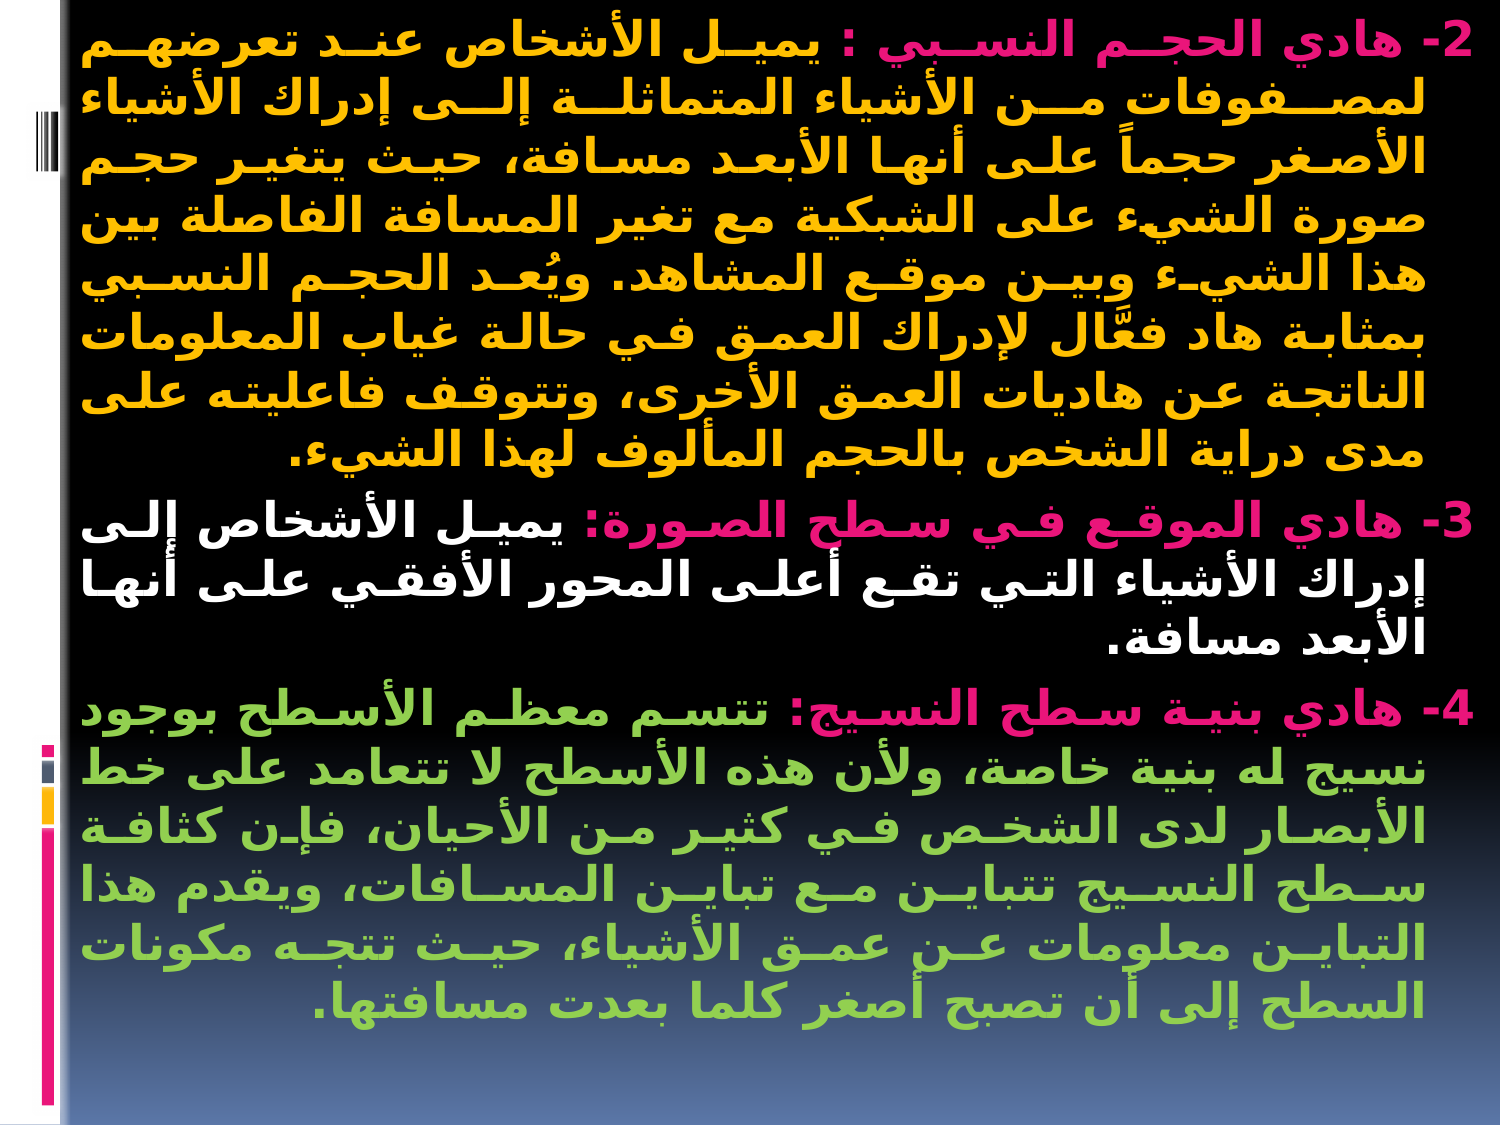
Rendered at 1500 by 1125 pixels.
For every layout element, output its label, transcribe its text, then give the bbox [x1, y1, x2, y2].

list 2- هادي الحجم النسبي : يميل الأشخاص عند تعرضهم لمصفوفات من الأشياء المتماثلة إلى إدراك الأشياء الأصغر حجماً على أنها الأبعد مسافة، حيث يتغير حجم صورة الشيء على الشبكية مع تغير المسافة الفاصلة بين هذا الشيء وبين موقع المشاهد. ويُعد الحجم النسبي بمثابة هاد فعَّال لإدراك العمق في حالة غياب المعلومات الناتجة عن هاديات العمق الأخرى، وتتوقف فاعليته على مدى دراية الشخص بالحجم المألوف لهذا الشيء. 3- هادي الموقع في سطح الصورة: يميل الأشخاص إلى إدراك الأشياء التي تقع أعلى المحور الأفقي على أنها الأبعد مسافة. 4- هادي بنية سطح النسيج: تتسم معظم الأسطح بوجود نسيج له بنية خاصة، ولأن هذه الأسطح لا تتعامد على خط الأبصار لدى الشخص في كثير من الأحيان، فإن كثافة سطح النسيج تتباين مع تباين المسافات، ويقدم هذا التباين معلومات عن عمق الأشياء، حيث تتجه مكونات السطح إلى أن تصبح أصغر كلما بعدت مسافتها. [64, 0, 1500, 1125]
